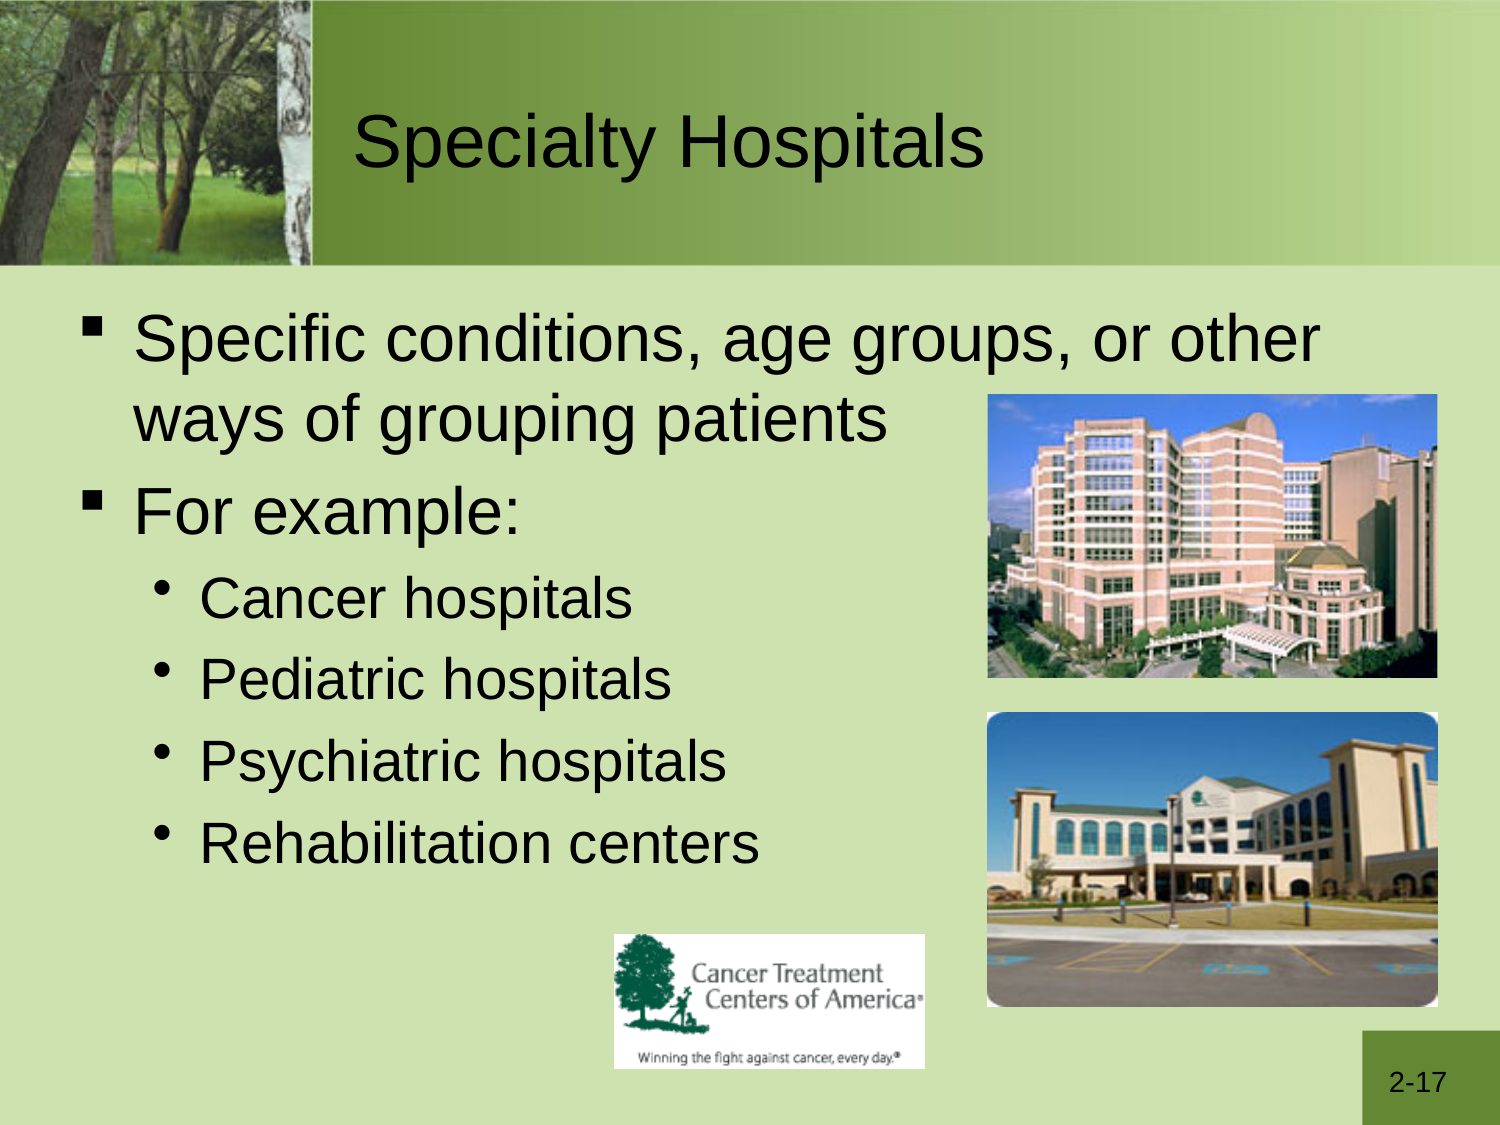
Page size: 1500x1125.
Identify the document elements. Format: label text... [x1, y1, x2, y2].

picture [0, 0, 1500, 1125]
title Specialty Hospitals [337, 24, 1438, 250]
list Specific conditions, age groups, or other ways of grouping patients For example: Cancer hospitals Pediatric hospitals Psychiatric hospitals Rehabilitation centers [62, 287, 1375, 1000]
slide_number 2-17 [1149, 1031, 1463, 1107]
